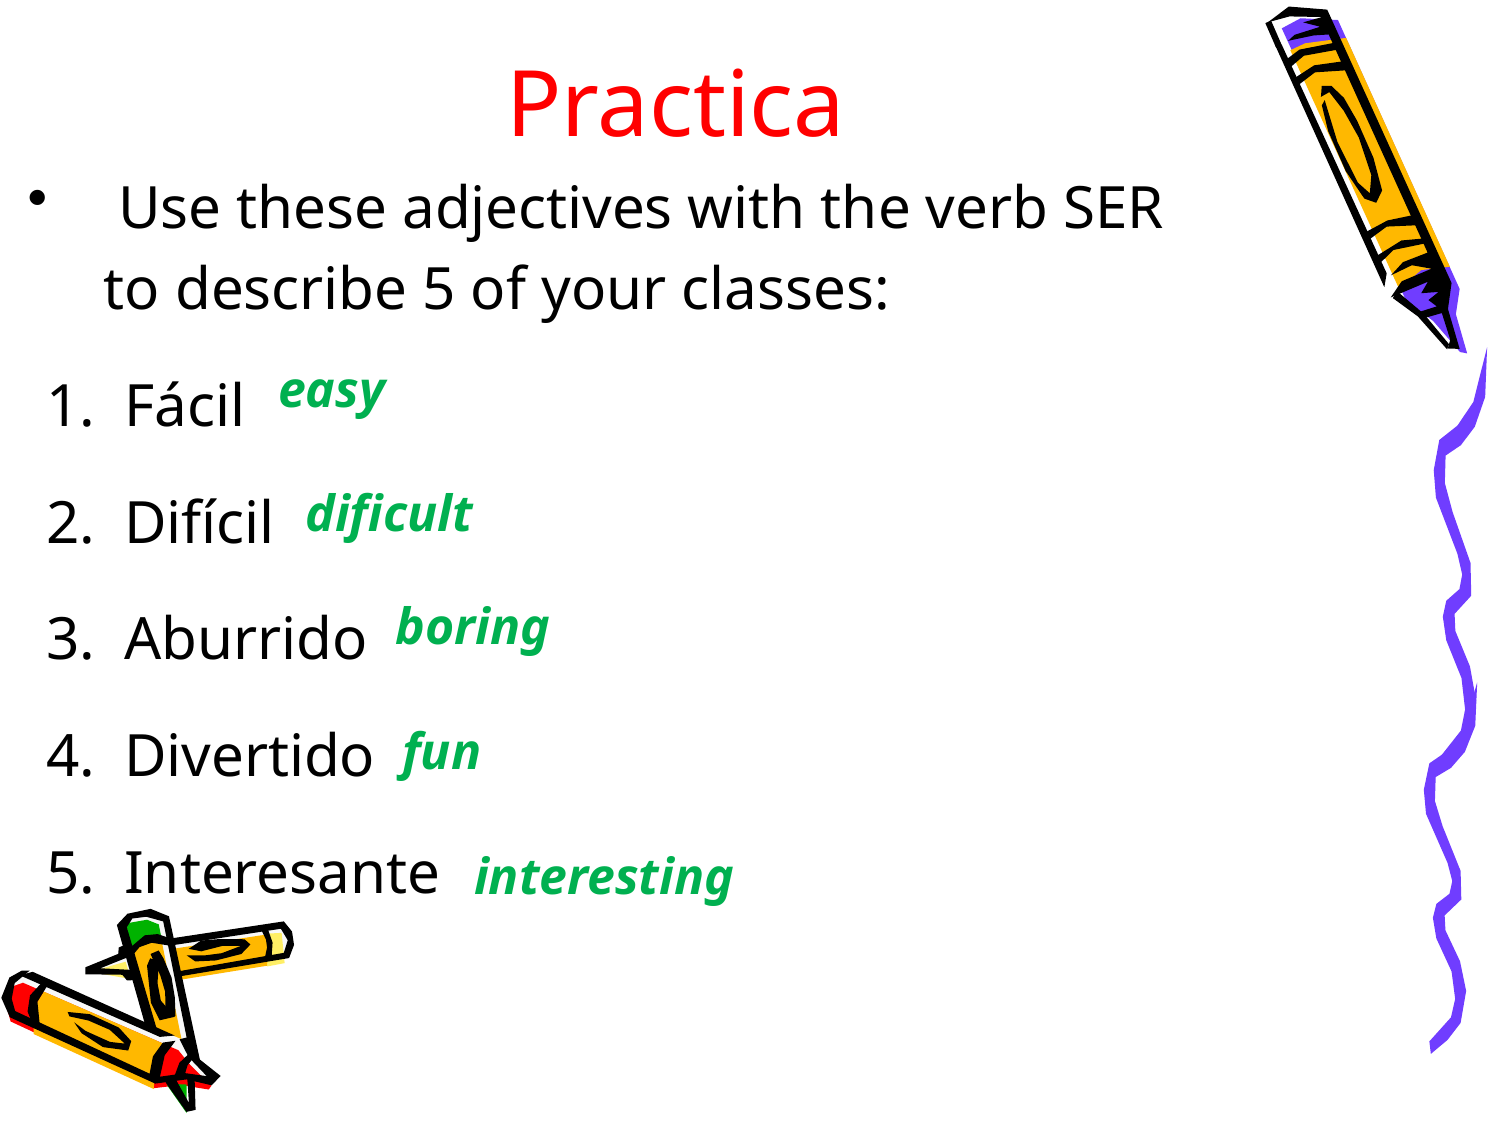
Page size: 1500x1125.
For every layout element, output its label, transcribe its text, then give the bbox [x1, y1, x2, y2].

text_box boring [381, 587, 566, 663]
text_box interesting [459, 836, 750, 912]
text_box fun [387, 711, 497, 787]
text_box easy [263, 349, 401, 425]
text_box dificult [290, 474, 489, 549]
text_box Use these adjectives with the verb SER to describe 5 of your classes: Fácil Difícil Aburrido Divertido Interesante [12, 162, 1400, 1050]
title Practica [112, 0, 1240, 162]
